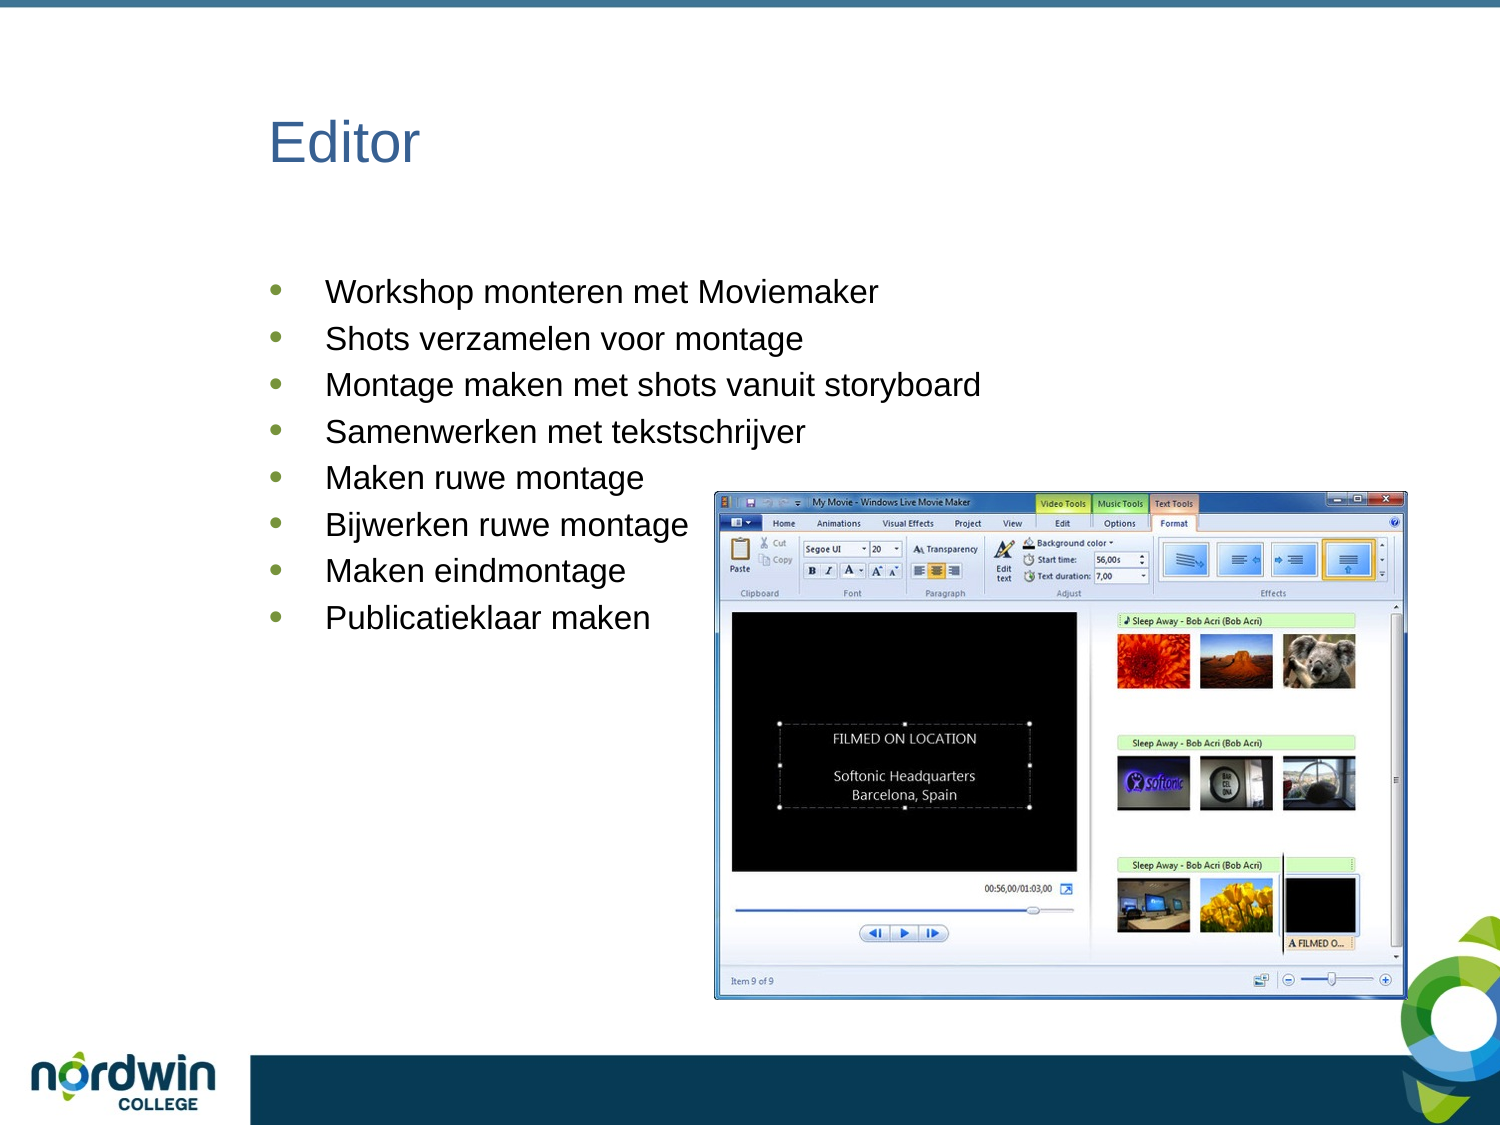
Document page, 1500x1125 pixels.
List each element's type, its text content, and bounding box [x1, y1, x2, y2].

title Editor [253, 45, 1433, 233]
list Workshop monteren met Moviemaker Shots verzamelen voor montage Montage maken met shots vanuit storyboard Samenwerken met tekstschrijver Maken ruwe montage Bijwerken ruwe montage Maken eindmontage Publicatieklaar maken [253, 262, 1425, 1005]
picture [0, 0, 1500, 1125]
